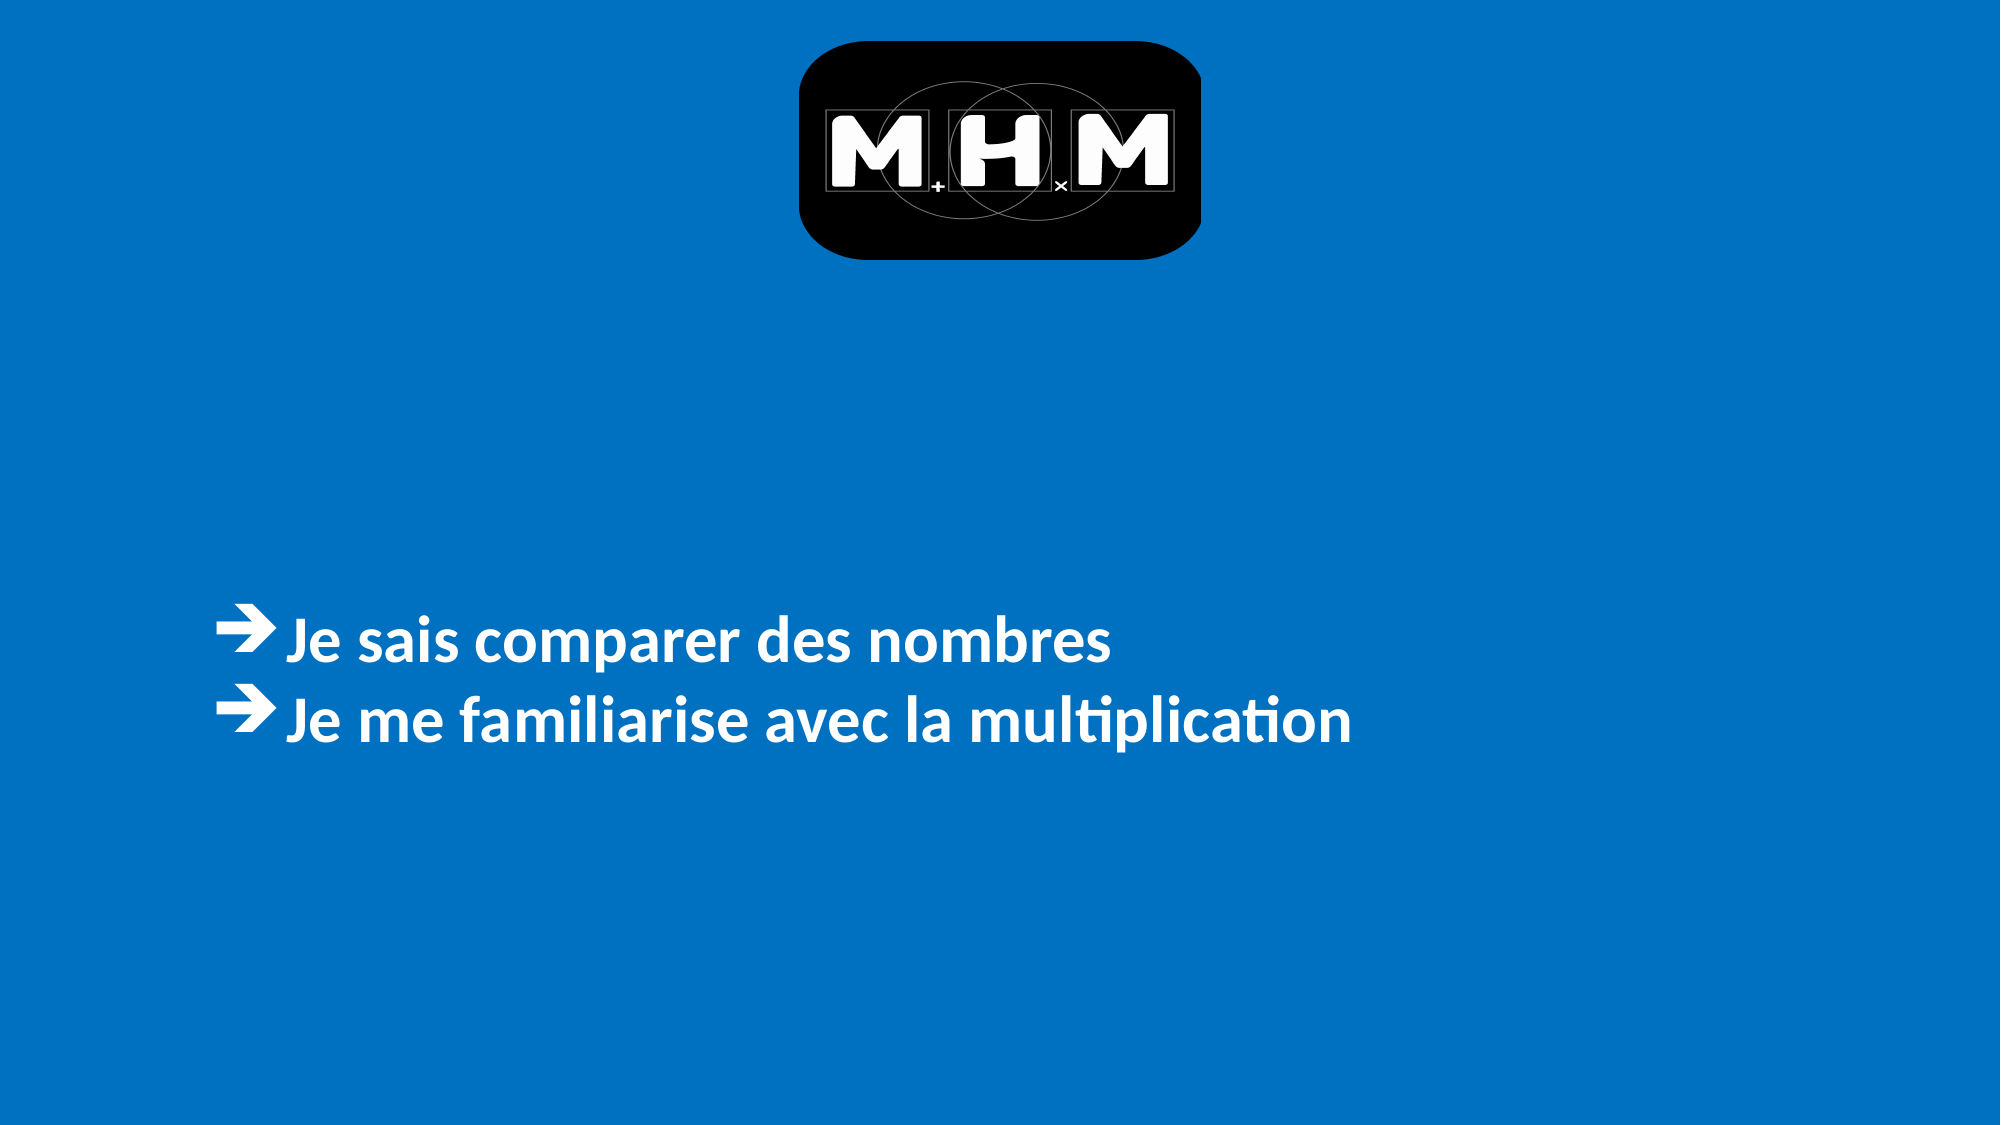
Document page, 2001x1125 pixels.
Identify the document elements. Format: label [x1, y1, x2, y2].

text_box [0, 0, 2000, 1125]
